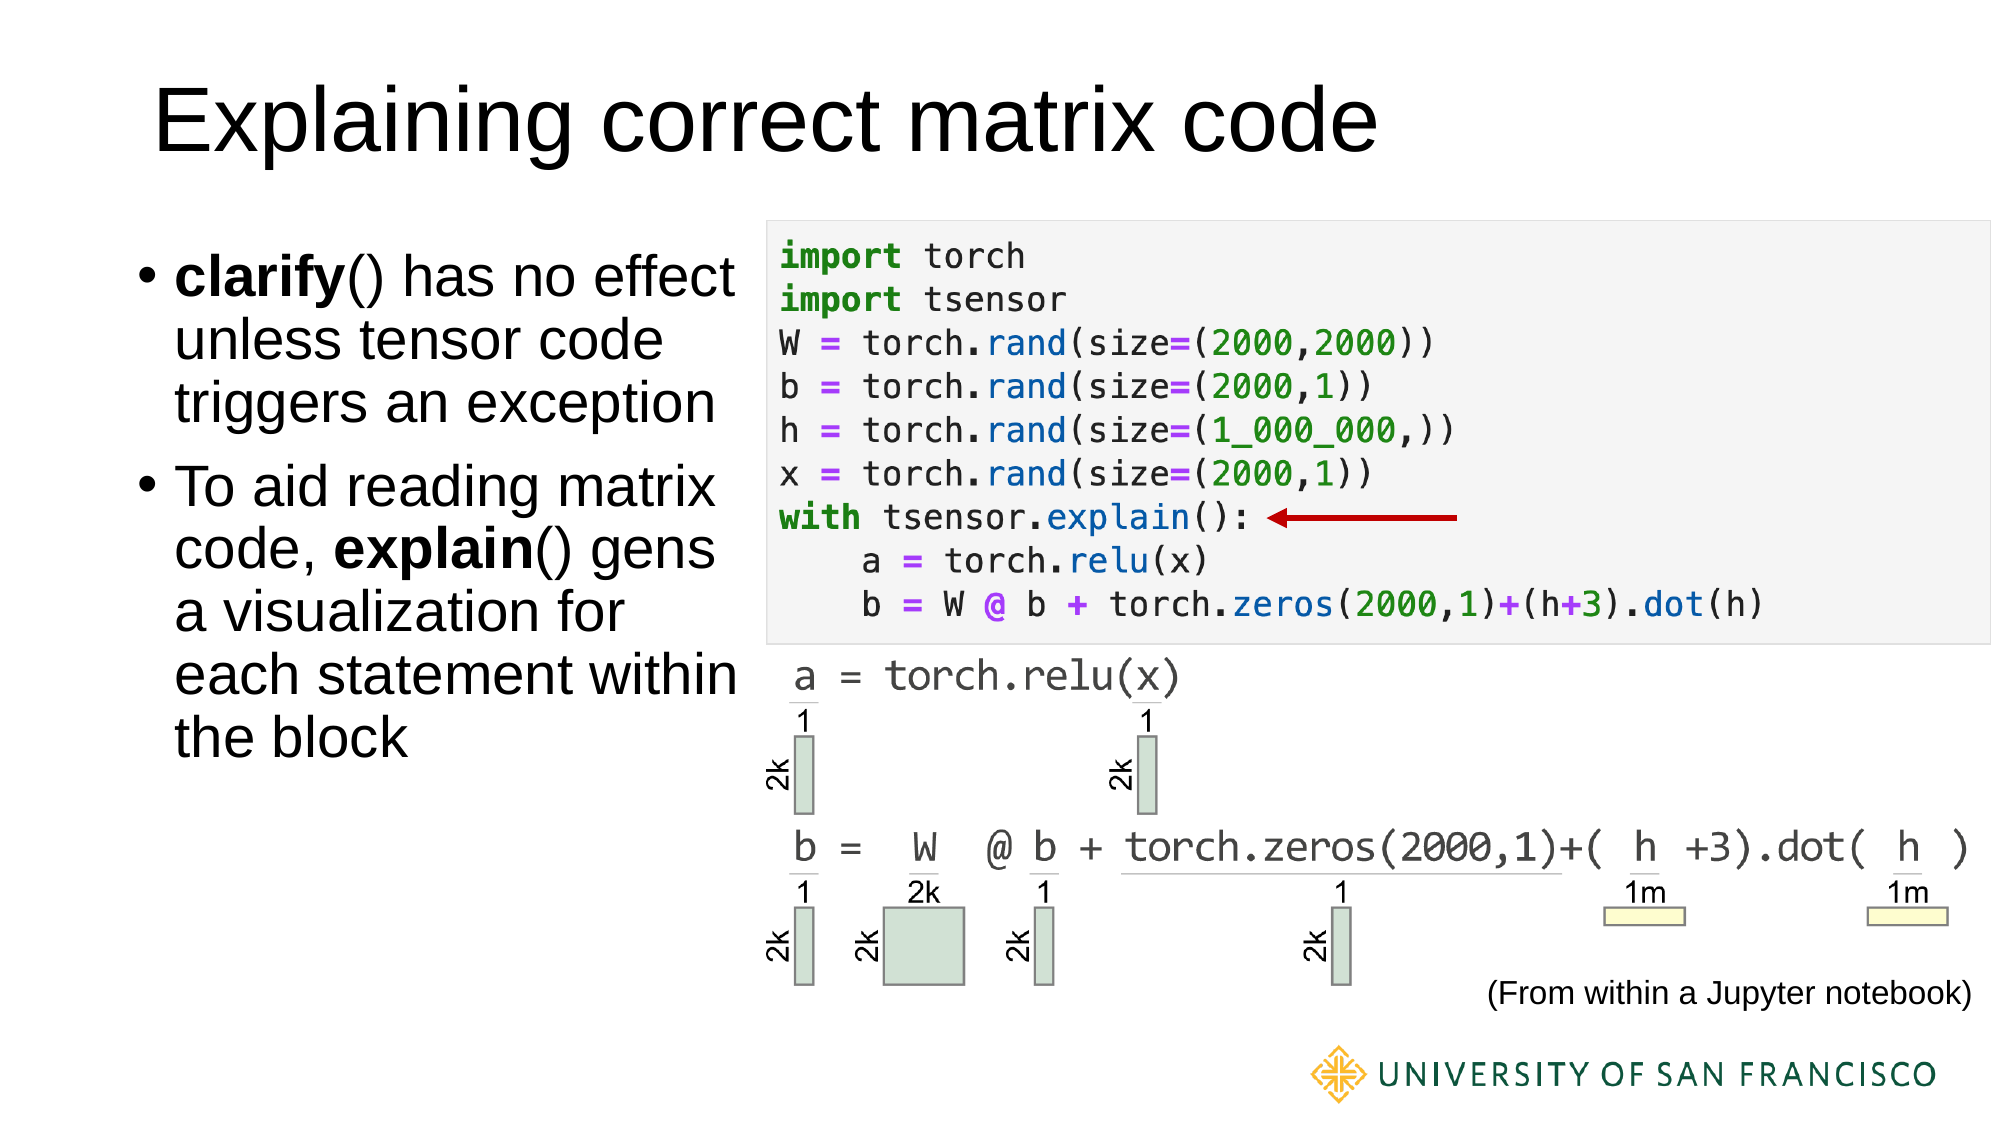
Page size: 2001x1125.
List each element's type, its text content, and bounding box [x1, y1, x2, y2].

picture [761, 217, 2000, 992]
text_box (From within a Jupyter notebook) [1472, 992, 1989, 1019]
title Explaining correct matrix code [137, 59, 1863, 185]
list clarify() has no effect unless tensor code triggers an exception To aid reading matrix code, explain() gens a visualization for each statement within the block [122, 239, 769, 1014]
